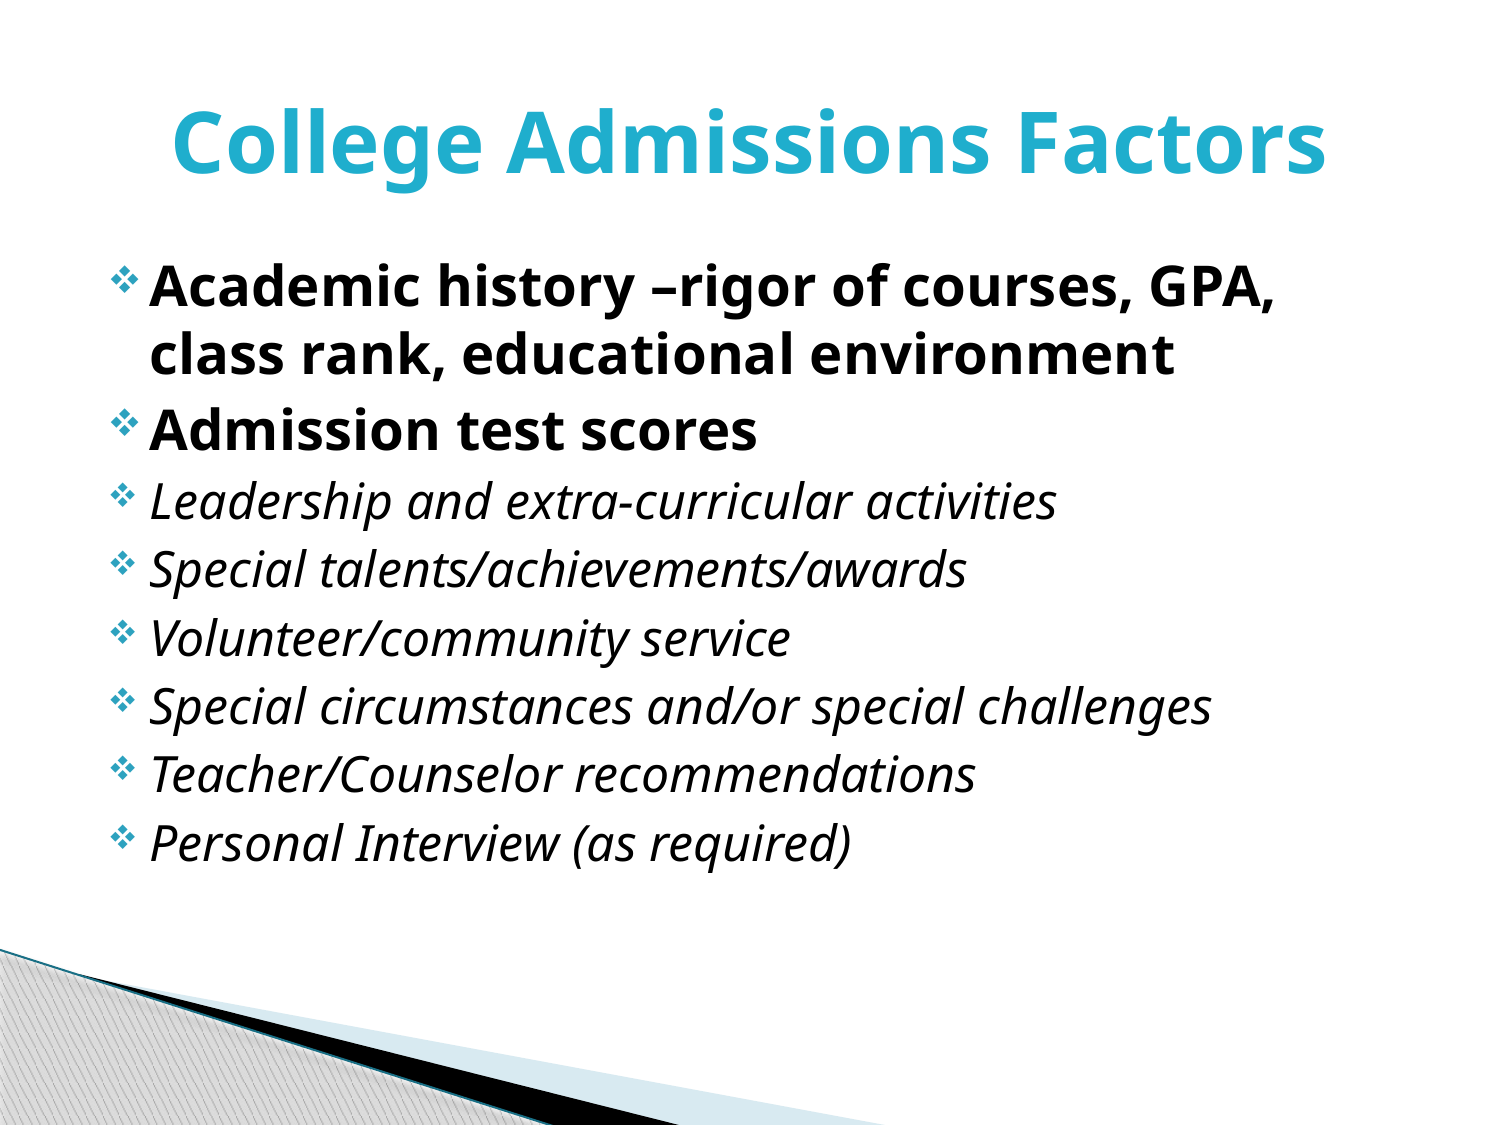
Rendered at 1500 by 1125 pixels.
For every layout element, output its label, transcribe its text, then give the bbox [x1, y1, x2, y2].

list Academic history –rigor of courses, GPA, class rank, educational environment Admission test scores Leadership and extra-curricular activities Special talents/achievements/awards Volunteer/community service Special circumstances and/or special challenges Teacher/Counselor recommendations Personal Interview (as required) [75, 243, 1425, 986]
title College Admissions Factors [75, 45, 1425, 233]
